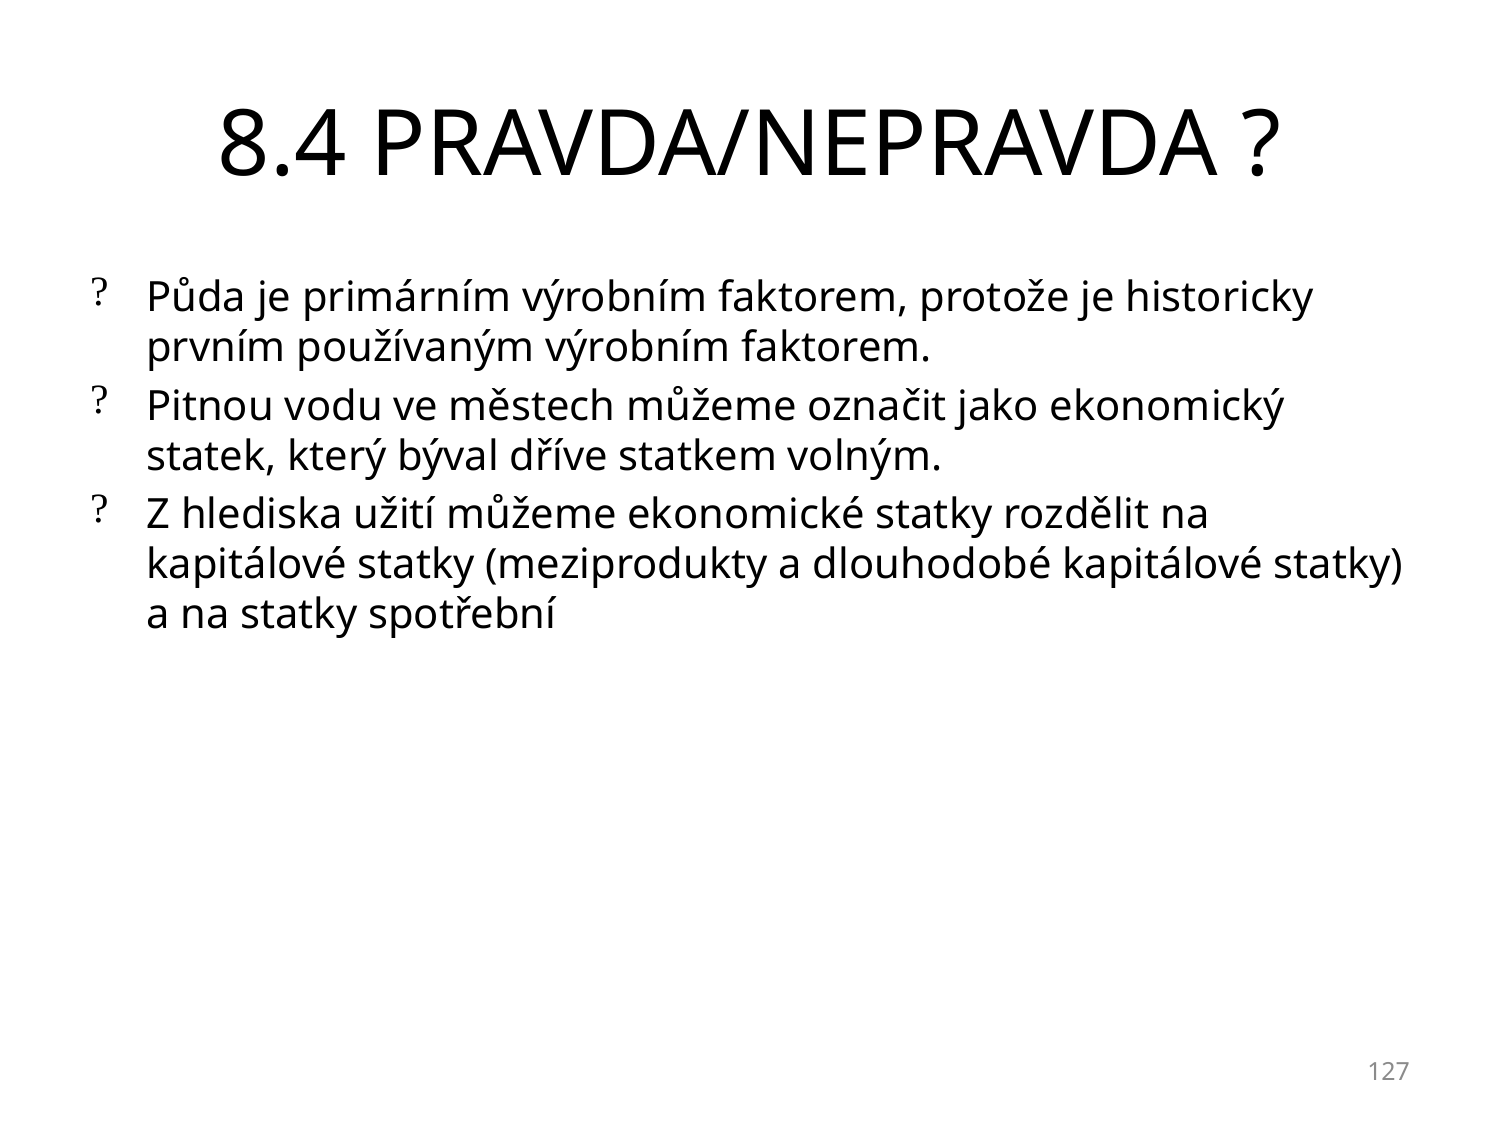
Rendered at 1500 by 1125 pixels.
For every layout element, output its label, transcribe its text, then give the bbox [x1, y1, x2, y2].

list Půda je primárním výrobním faktorem, protože je historicky prvním používaným výrobním faktorem. Pitnou vodu ve městech můžeme označit jako ekonomický statek, který býval dříve statkem volným. Z hlediska užití můžeme ekonomické statky rozdělit na kapitálové statky (meziprodukty a dlouhodobé kapitálové statky) a na statky spotřební [75, 262, 1425, 1005]
title 8.4 PRAVDA/NEPRAVDA ? [75, 45, 1425, 233]
slide_number 127 [1074, 1042, 1425, 1103]
